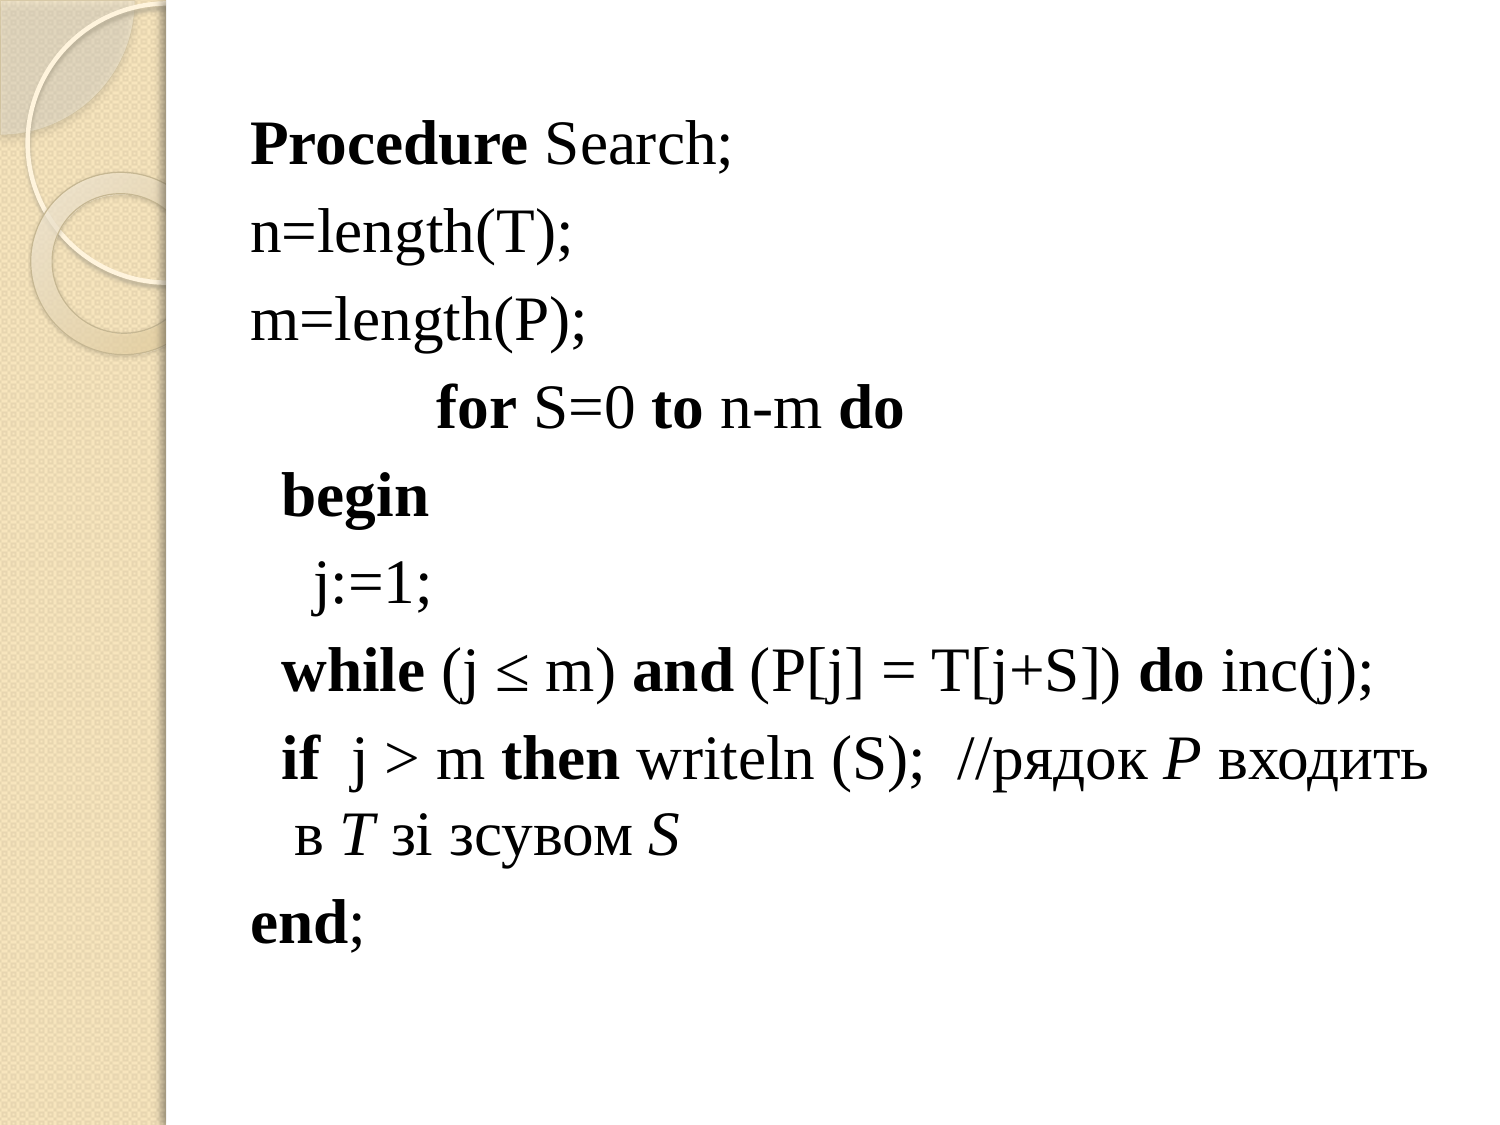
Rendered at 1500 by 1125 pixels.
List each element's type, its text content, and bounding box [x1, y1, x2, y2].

list Procedure Search; n=length(T); m=length(P); for S=0 to n-m do begin j:=1; while (j ≤ m) and (P[j] = T[j+S]) do inc(j); if j > m then writeln (S); //рядок P входить в Т зі зсувом S end; [222, 93, 1453, 979]
